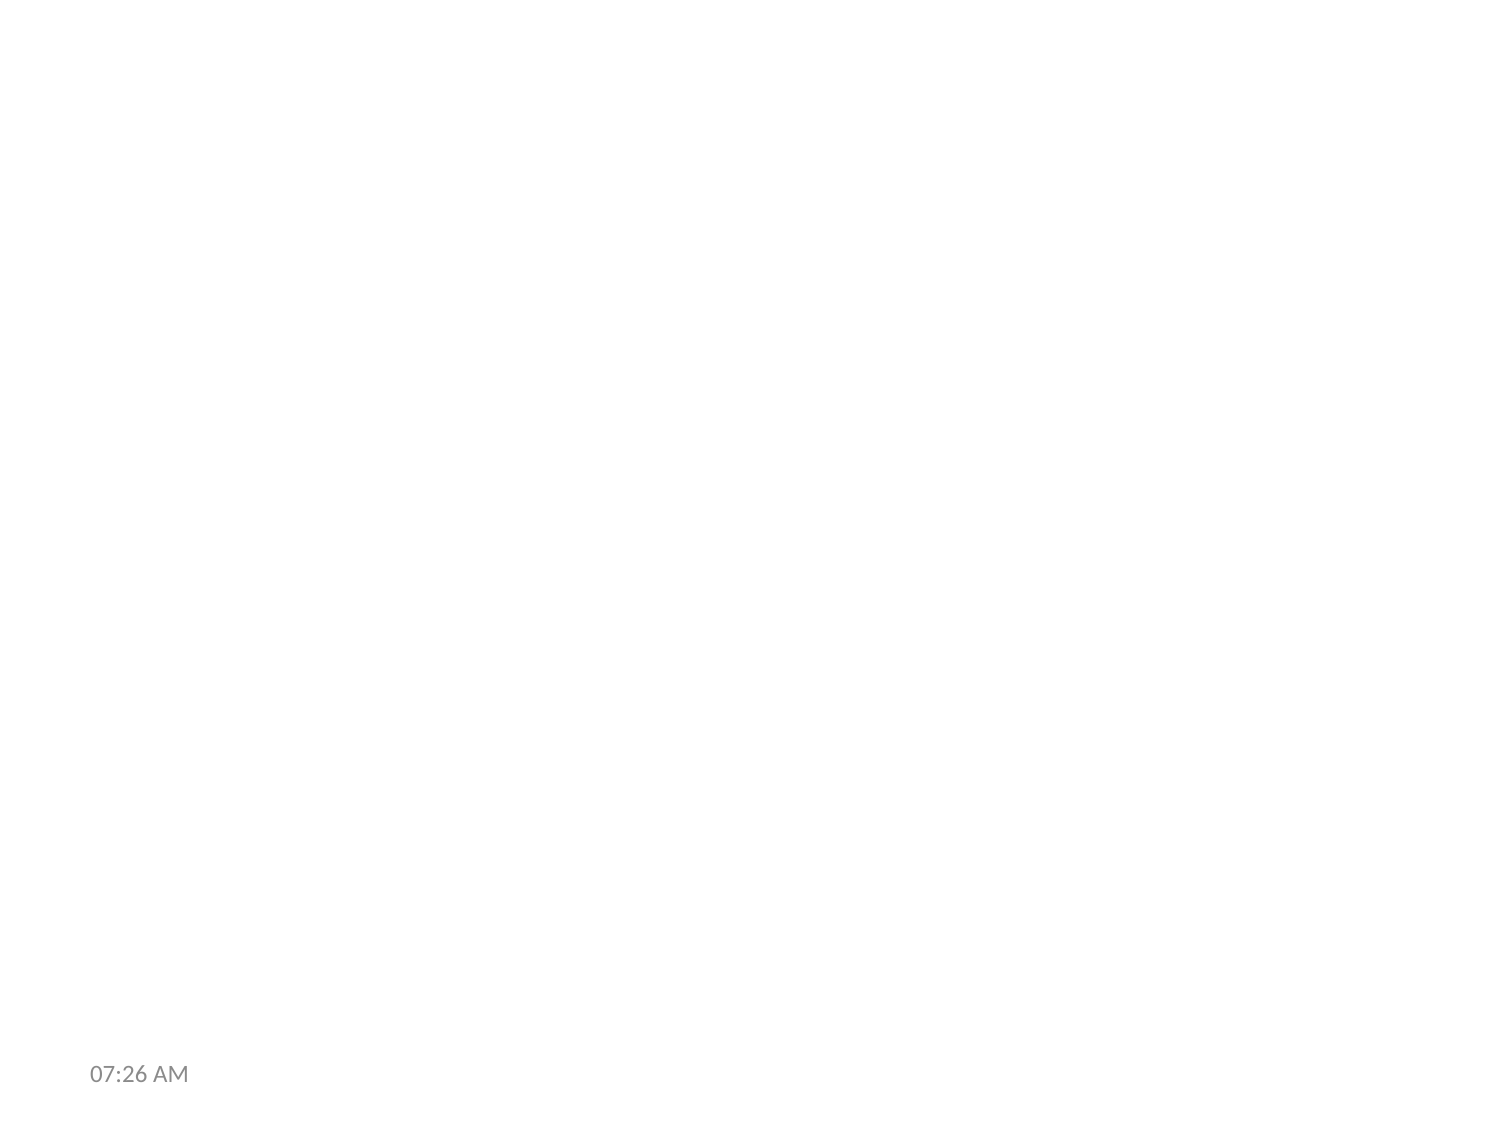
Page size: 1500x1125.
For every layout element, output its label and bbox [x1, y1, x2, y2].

slide_number [75, 1042, 425, 1103]
